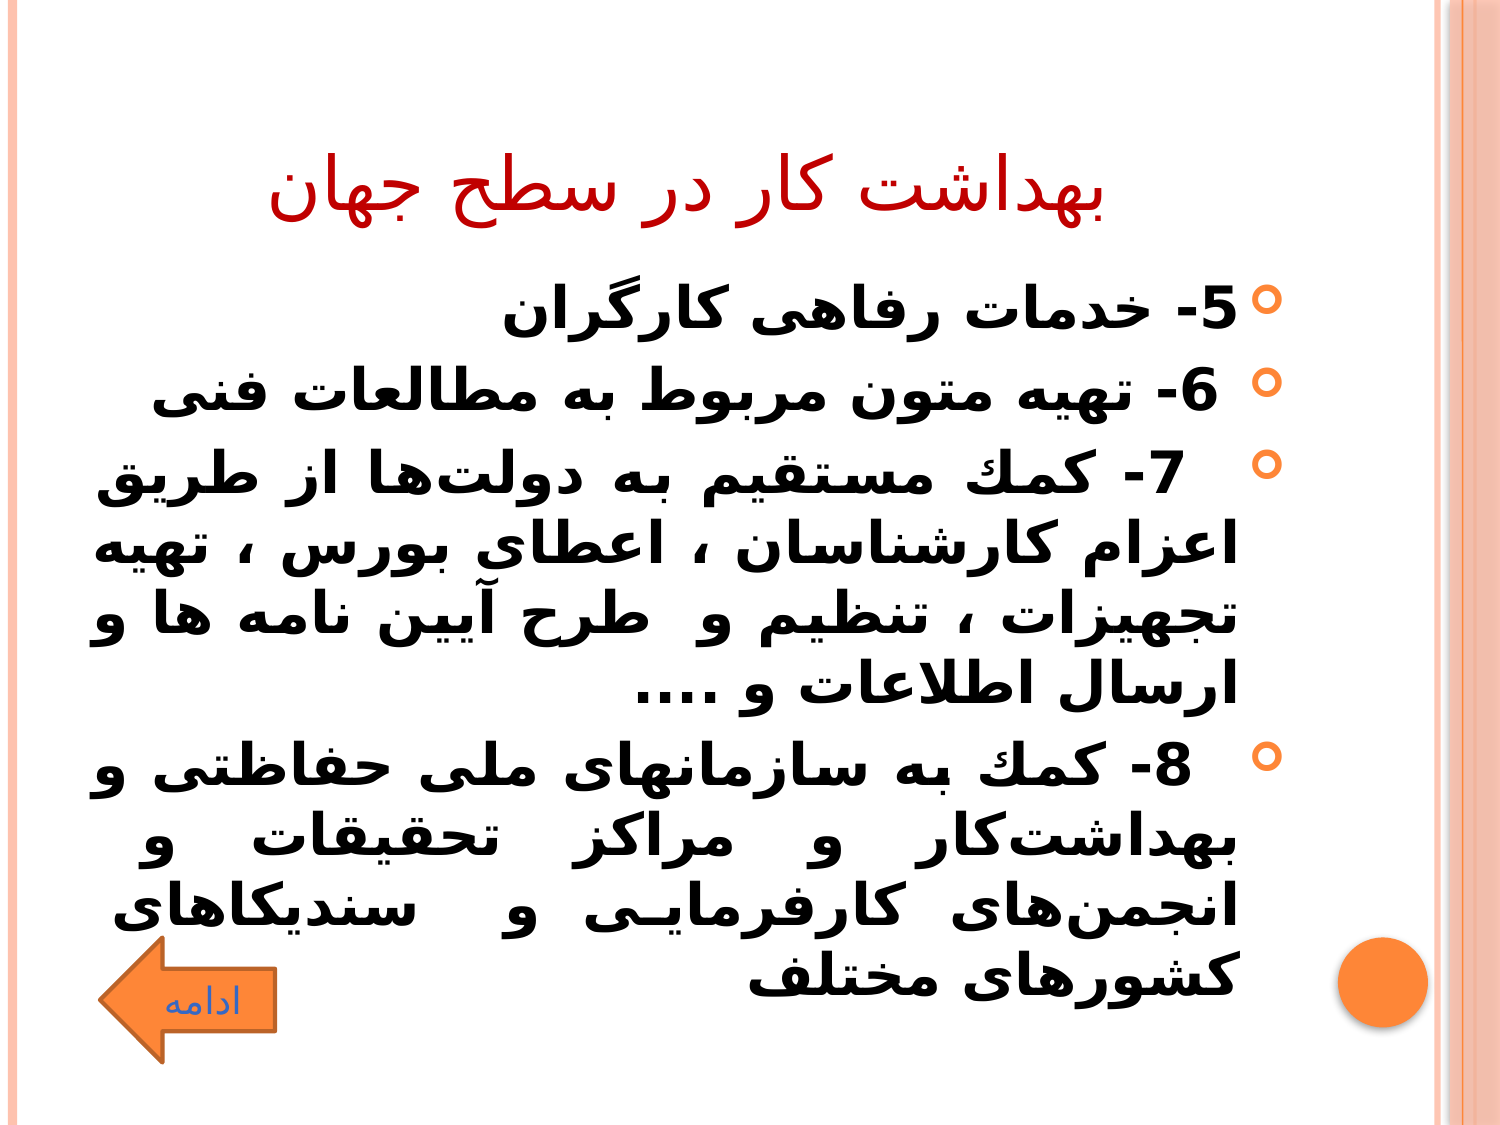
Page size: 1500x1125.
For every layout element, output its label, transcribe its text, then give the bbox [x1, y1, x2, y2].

list 5- خدمات رفاهی كارگران 6- تهیه متون مربوط به مطالعات فنی 7- كمك مستقیم به دولت‌ها از طریق اعزام كارشناسان ، اعطای بورس ، تهیه تجهیزات ، تنظیم و طرح آیین نامه ها و ارسال اطلاعات و .... 8- كمك به سازمانهای ملی حفاظتی و بهداشت‌كار و مراكز تحقیقات و انجمن‌های كارفرمایی و سندیكاهای كشورهای مختلف [75, 262, 1300, 1062]
title بهداشت کار در سطح جهان [75, 45, 1300, 233]
text_box ادامه [97, 935, 278, 1065]
